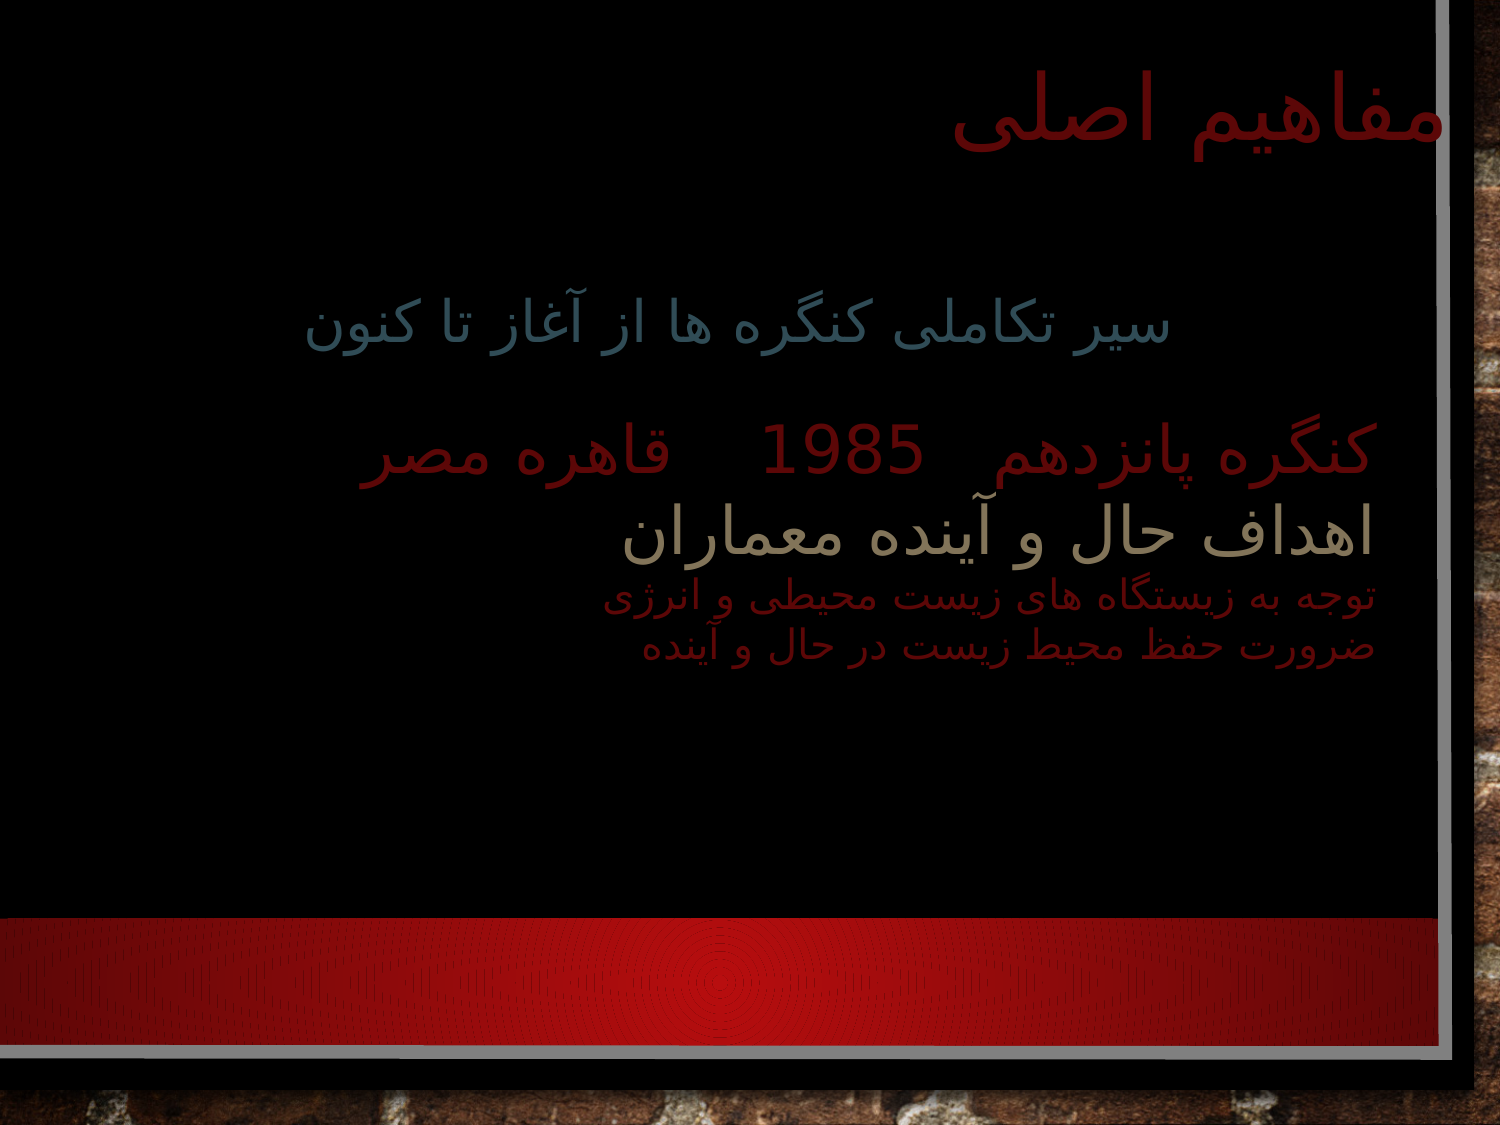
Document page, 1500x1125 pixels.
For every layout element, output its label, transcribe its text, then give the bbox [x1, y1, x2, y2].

text_box کنگره پانزدهم 1985 قاهره مصر اهداف حال و آینده معماران توجه به زیستگاه های زیست محیطی و انرژی ضرورت حفظ محیط زیست در حال و آینده [162, 399, 1438, 1120]
picture [0, 0, 1500, 1125]
list سیر تکاملی کنگره ها از آغاز تا کنون [112, 262, 1425, 400]
title مفاهیم اصلی [171, 0, 1451, 161]
